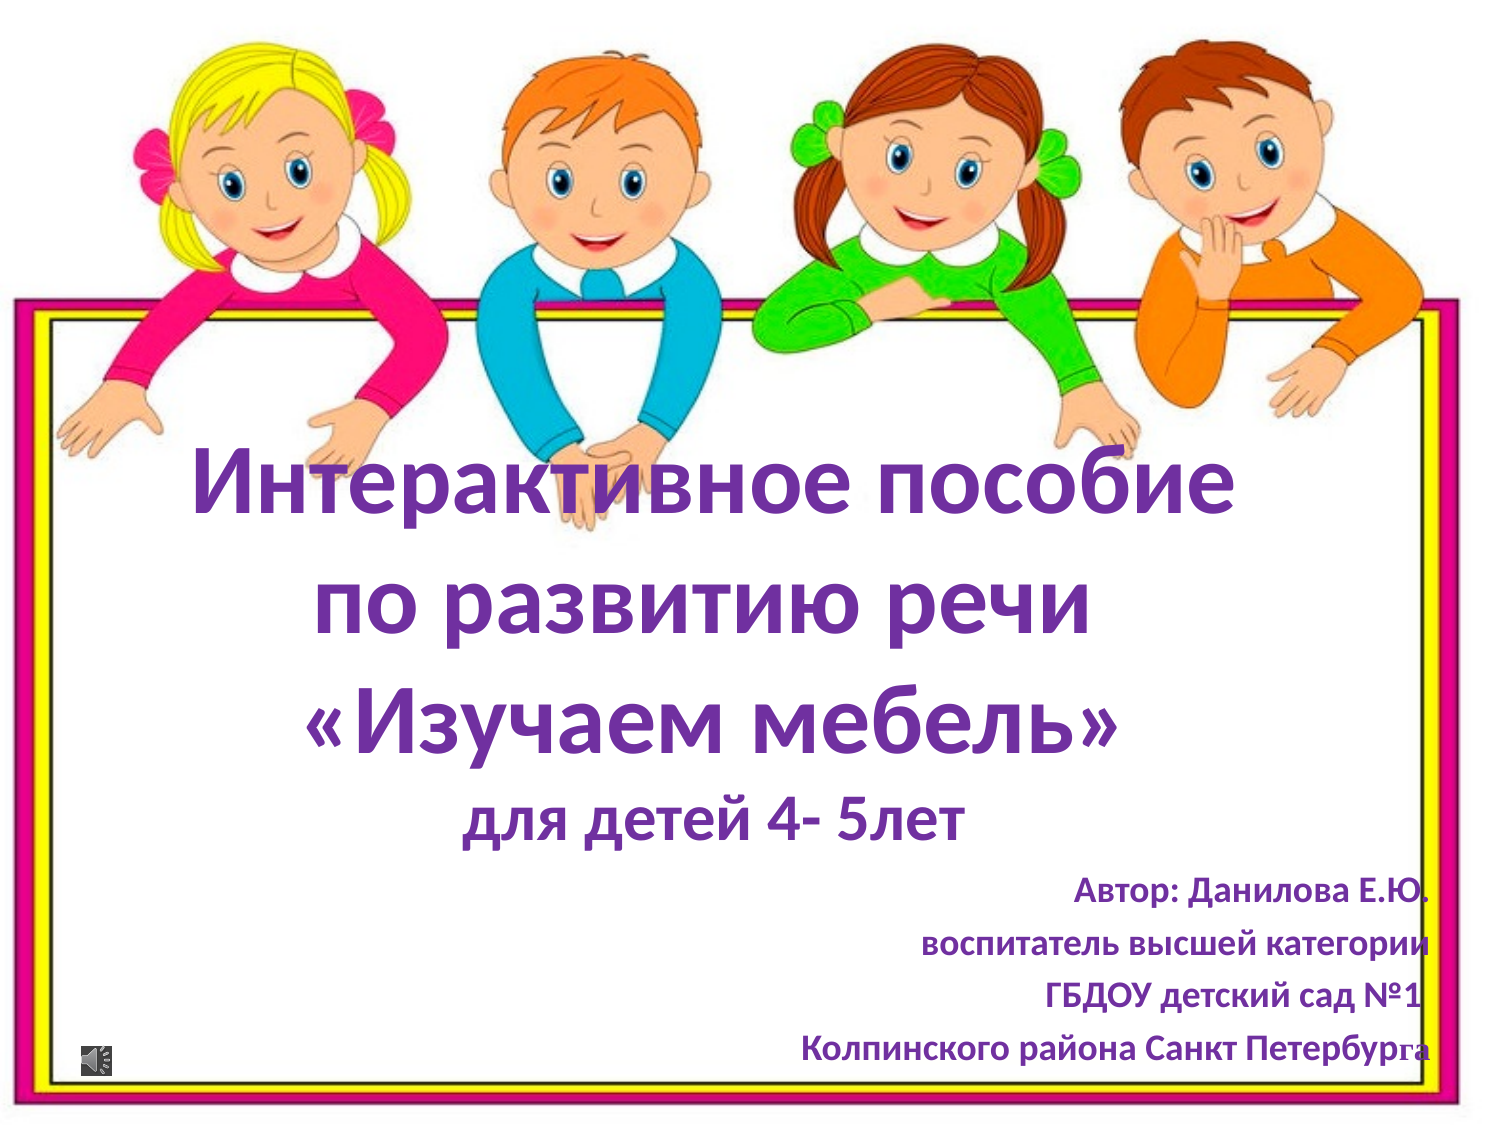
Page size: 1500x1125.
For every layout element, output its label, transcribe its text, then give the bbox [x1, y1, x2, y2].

title Интерактивное пособие по развитию речи «Изучаем мебель» для детей 4- 5лет [76, 361, 1352, 906]
subtitle Автор: Данилова Е.Ю. воспитатель высшей категории ГБДОУ детский сад №1 Колпинского района Санкт Петербурга [454, 857, 1446, 1028]
picture [0, 0, 1500, 1125]
